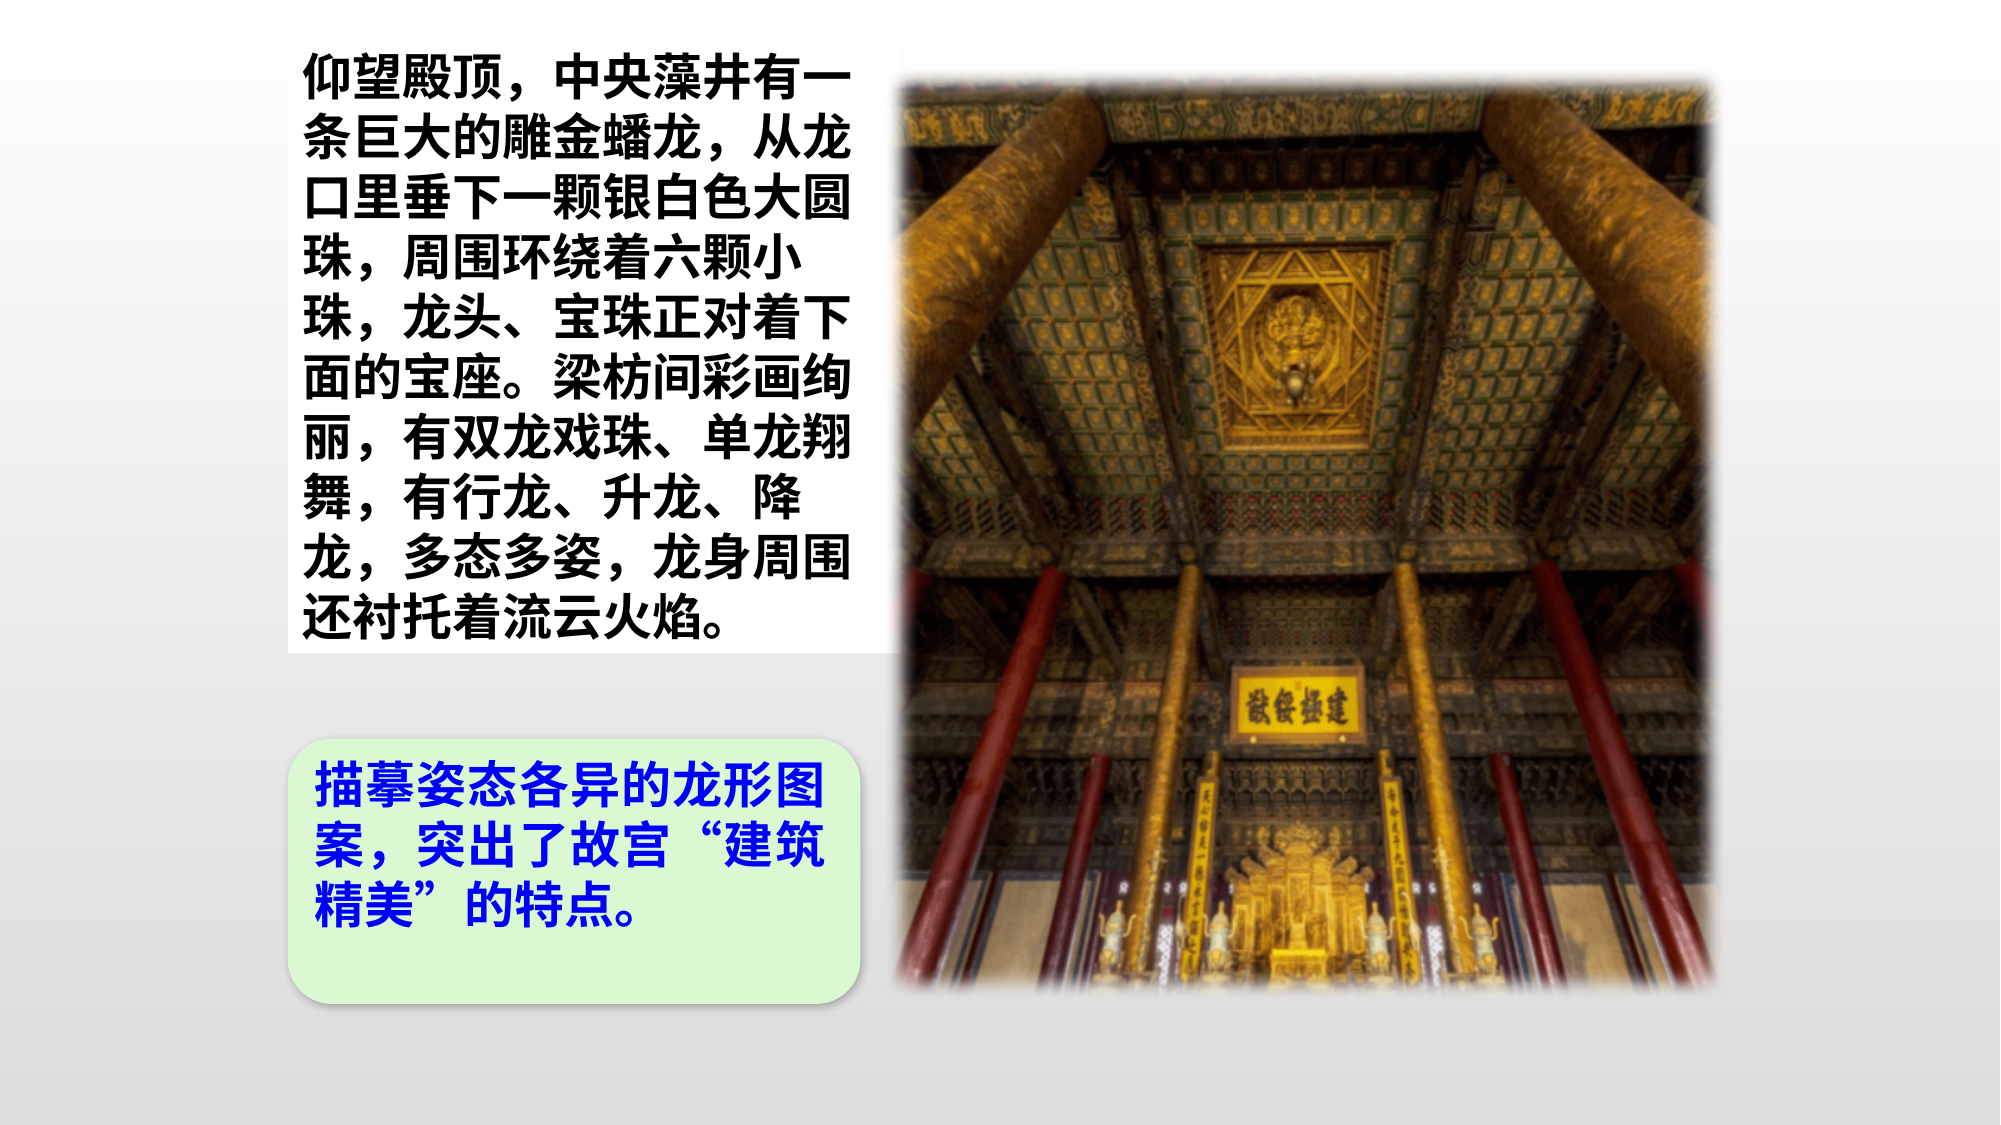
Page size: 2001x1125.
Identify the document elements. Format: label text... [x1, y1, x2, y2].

text_box 仰望殿顶，中央藻井有一条巨大的雕金蟠龙，从龙口里垂下一颗银白色大圆珠，周围环绕着六颗小珠，龙头、宝珠正对着下面的宝座。梁枋间彩画绚丽，有双龙戏珠、单龙翔舞，有行龙、升龙、降龙，多态多姿，龙身周围还衬托着流云火焰。 [288, 38, 901, 654]
picture [885, 68, 1726, 1000]
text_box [287, 738, 861, 1004]
